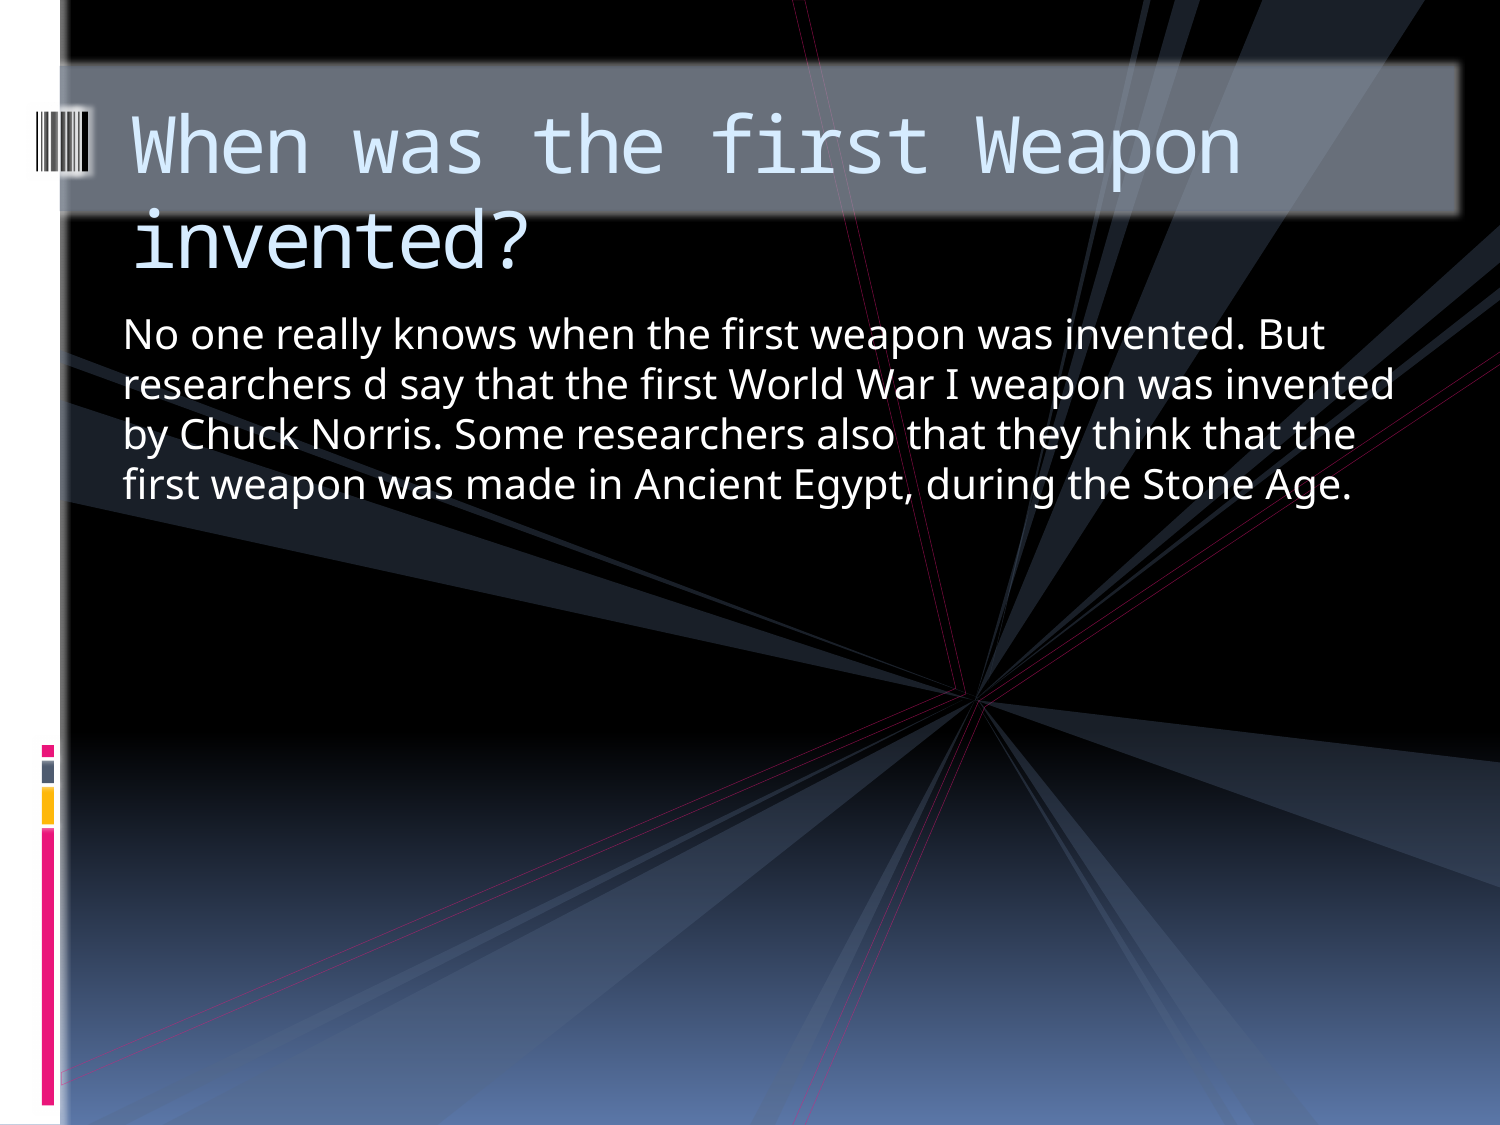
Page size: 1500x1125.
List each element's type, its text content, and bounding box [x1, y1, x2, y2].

list No one really knows when the first weapon was invented. But researchers d say that the first World War I weapon was invented by Chuck Norris. Some researchers also that they think that the first weapon was made in Ancient Egypt, during the Stone Age. [99, 299, 1438, 1050]
title When was the first Weapon invented? [115, 83, 1454, 275]
